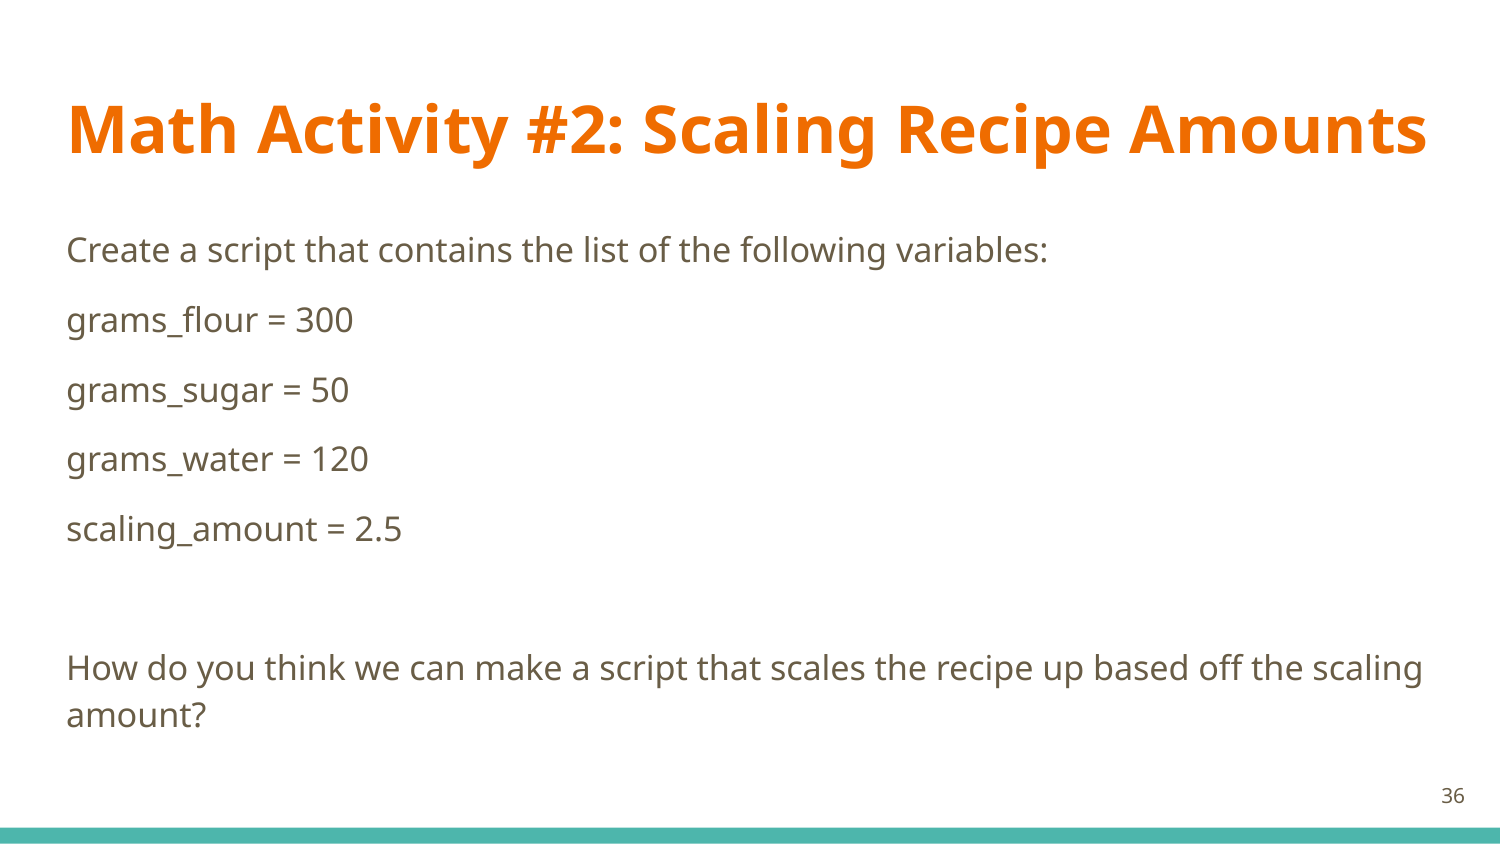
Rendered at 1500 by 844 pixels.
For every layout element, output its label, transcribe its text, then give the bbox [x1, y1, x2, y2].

slide_number ‹#› [1389, 764, 1480, 830]
title Math Activity #2: Scaling Recipe Amounts [51, 72, 1449, 189]
list Create a script that contains the list of the following variables: grams_flour = 300 grams_sugar = 50 grams_water = 120 scaling_amount = 2.5 How do you think we can make a script that scales the recipe up based off the scaling amount? [51, 207, 1449, 750]
